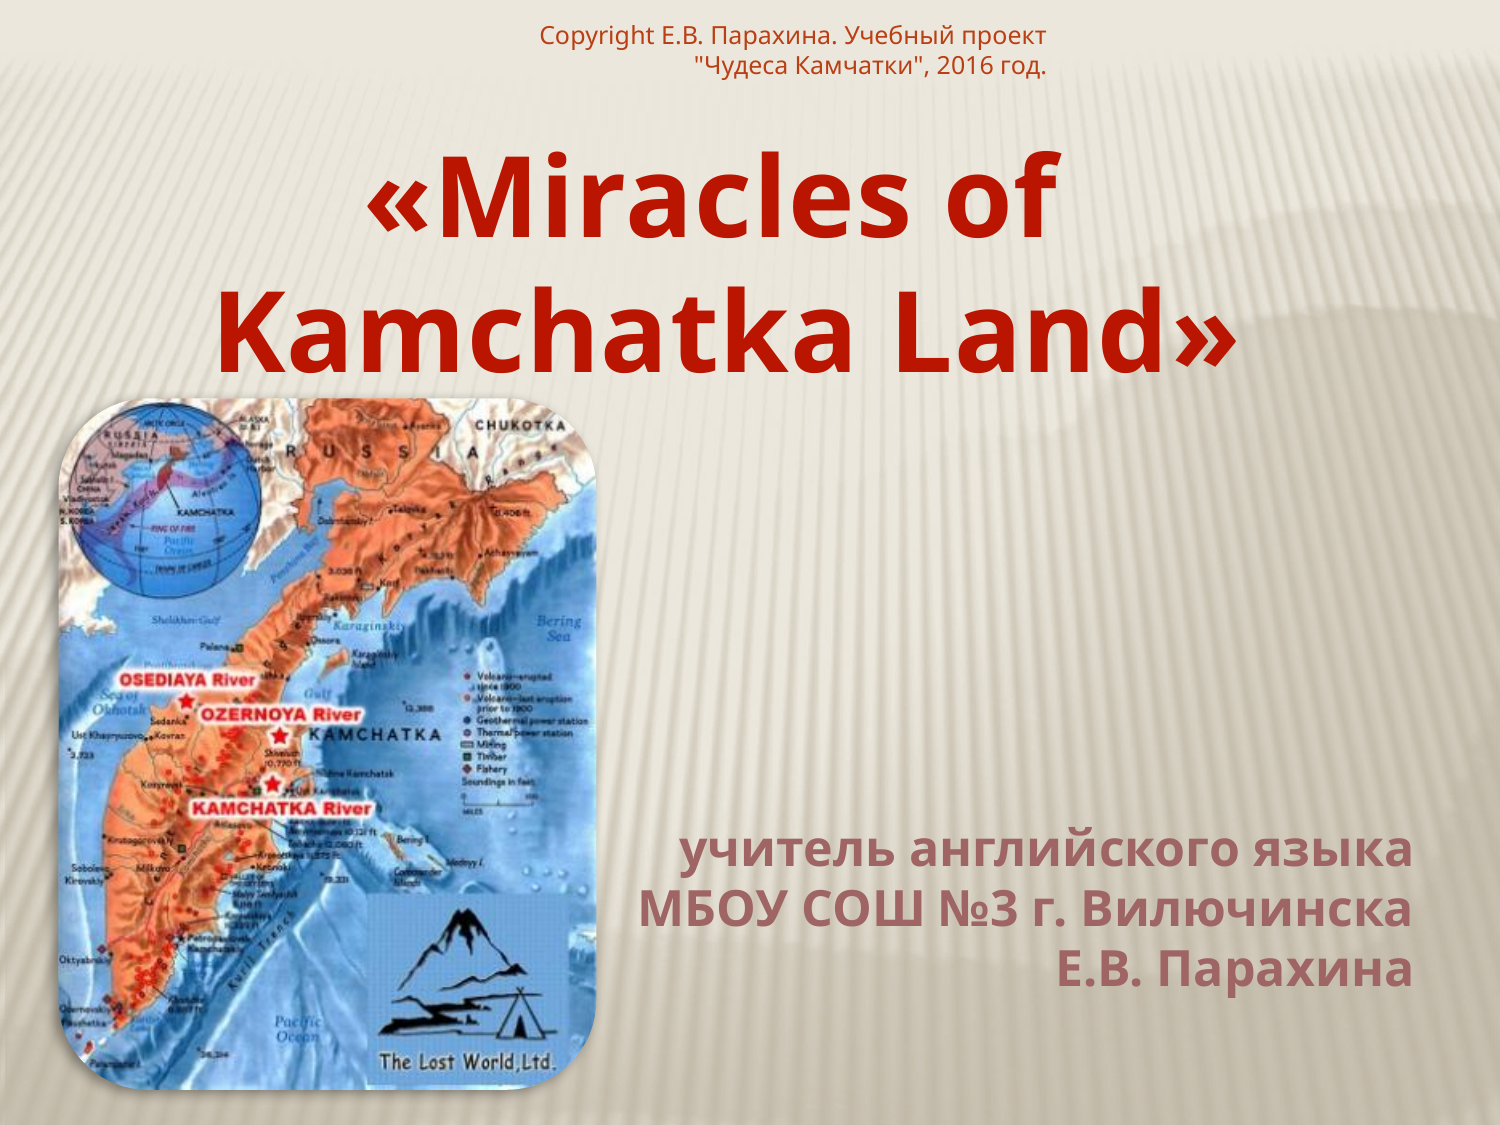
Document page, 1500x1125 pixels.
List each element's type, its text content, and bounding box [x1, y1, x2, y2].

footer Copyright Е.В. Парахина. Учебный проект "Чудеса Камчатки", 2016 год. [512, 12, 1063, 60]
text_box учитель английского языка МБОУ СОШ №3 г. Вилючинска Е.В. Парахина [622, 808, 1430, 1004]
picture [58, 398, 597, 1091]
text_box «Miracles of Kamchatka Land» [196, 117, 1256, 403]
